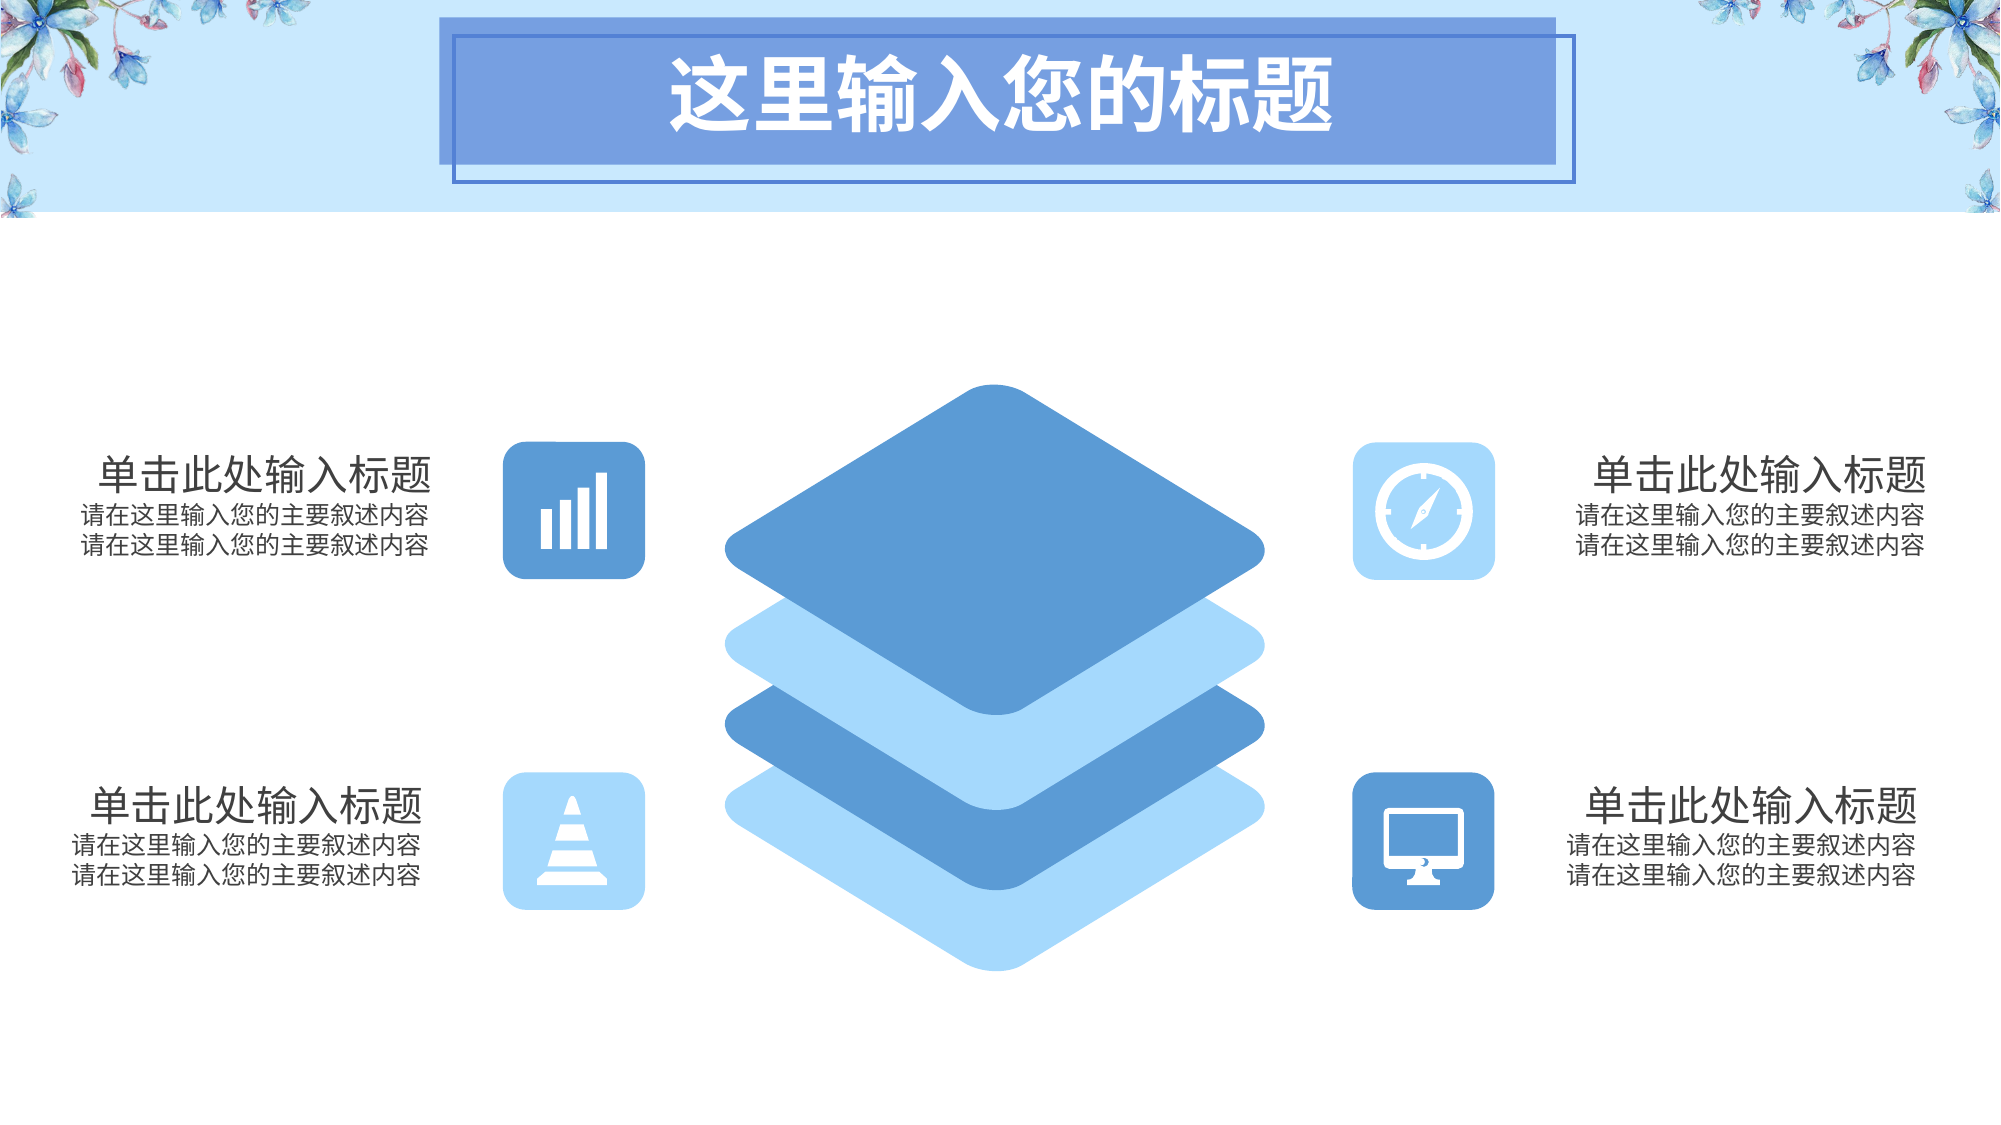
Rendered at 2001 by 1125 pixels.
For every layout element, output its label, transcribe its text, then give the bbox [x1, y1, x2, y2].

picture [1672, 0, 2000, 213]
text_box [336, 0, 1673, 213]
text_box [502, 441, 646, 580]
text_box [502, 772, 646, 910]
text_box [453, 35, 1575, 183]
text_box 单击此处输入标题 请在这里输入您的主要叙述内容 请在这里输入您的主要叙述内容 [1560, 441, 1942, 647]
text_box 单击此处输入标题 请在这里输入您的主要叙述内容 请在这里输入您的主要叙述内容 [56, 772, 439, 978]
text_box [438, 16, 1557, 166]
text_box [1352, 442, 1496, 580]
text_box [719, 381, 1270, 975]
text_box 单击此处输入标题 请在这里输入您的主要叙述内容 请在这里输入您的主要叙述内容 [1552, 772, 1934, 978]
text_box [1352, 772, 1495, 910]
picture [0, 0, 336, 218]
text_box 单击此处输入标题 请在这里输入您的主要叙述内容 请在这里输入您的主要叙述内容 [65, 441, 447, 647]
